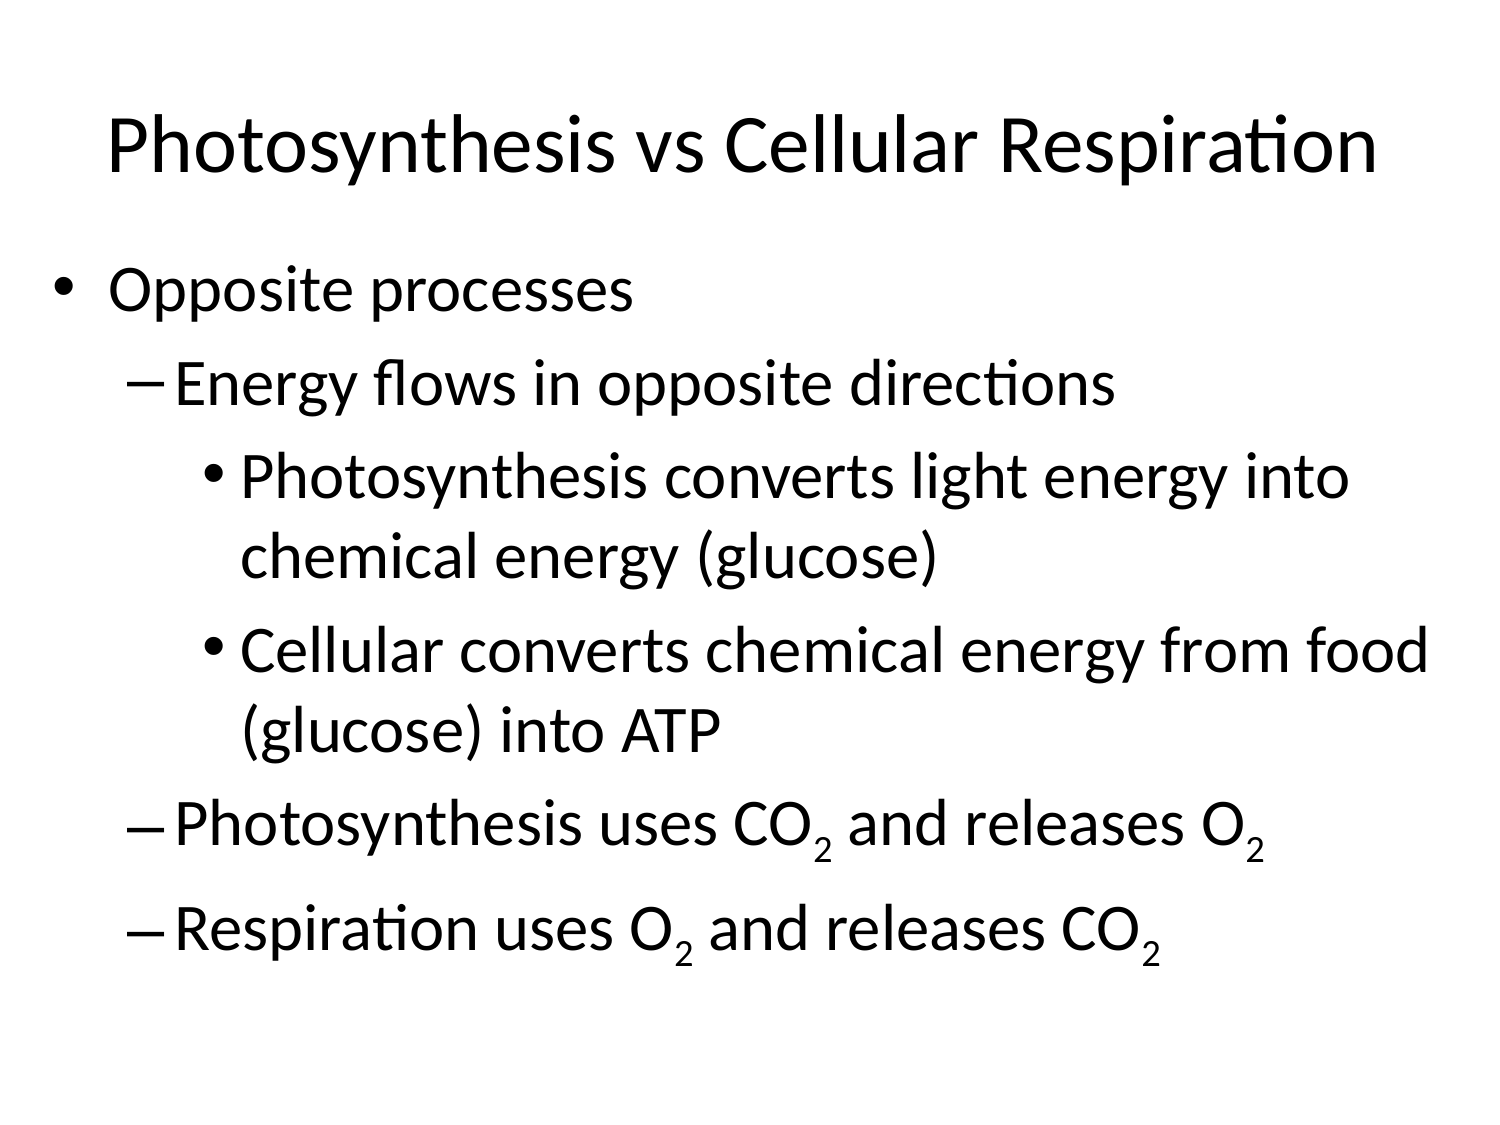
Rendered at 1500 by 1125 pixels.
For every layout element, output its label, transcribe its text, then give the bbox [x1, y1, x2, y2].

title Photosynthesis vs Cellular Respiration [37, 45, 1450, 233]
list Opposite processes Energy flows in opposite directions Photosynthesis converts light energy into chemical energy (glucose) Cellular converts chemical energy from food (glucose) into ATP Photosynthesis uses CO2 and releases O2 Respiration uses O2 and releases CO2 [37, 237, 1463, 1063]
